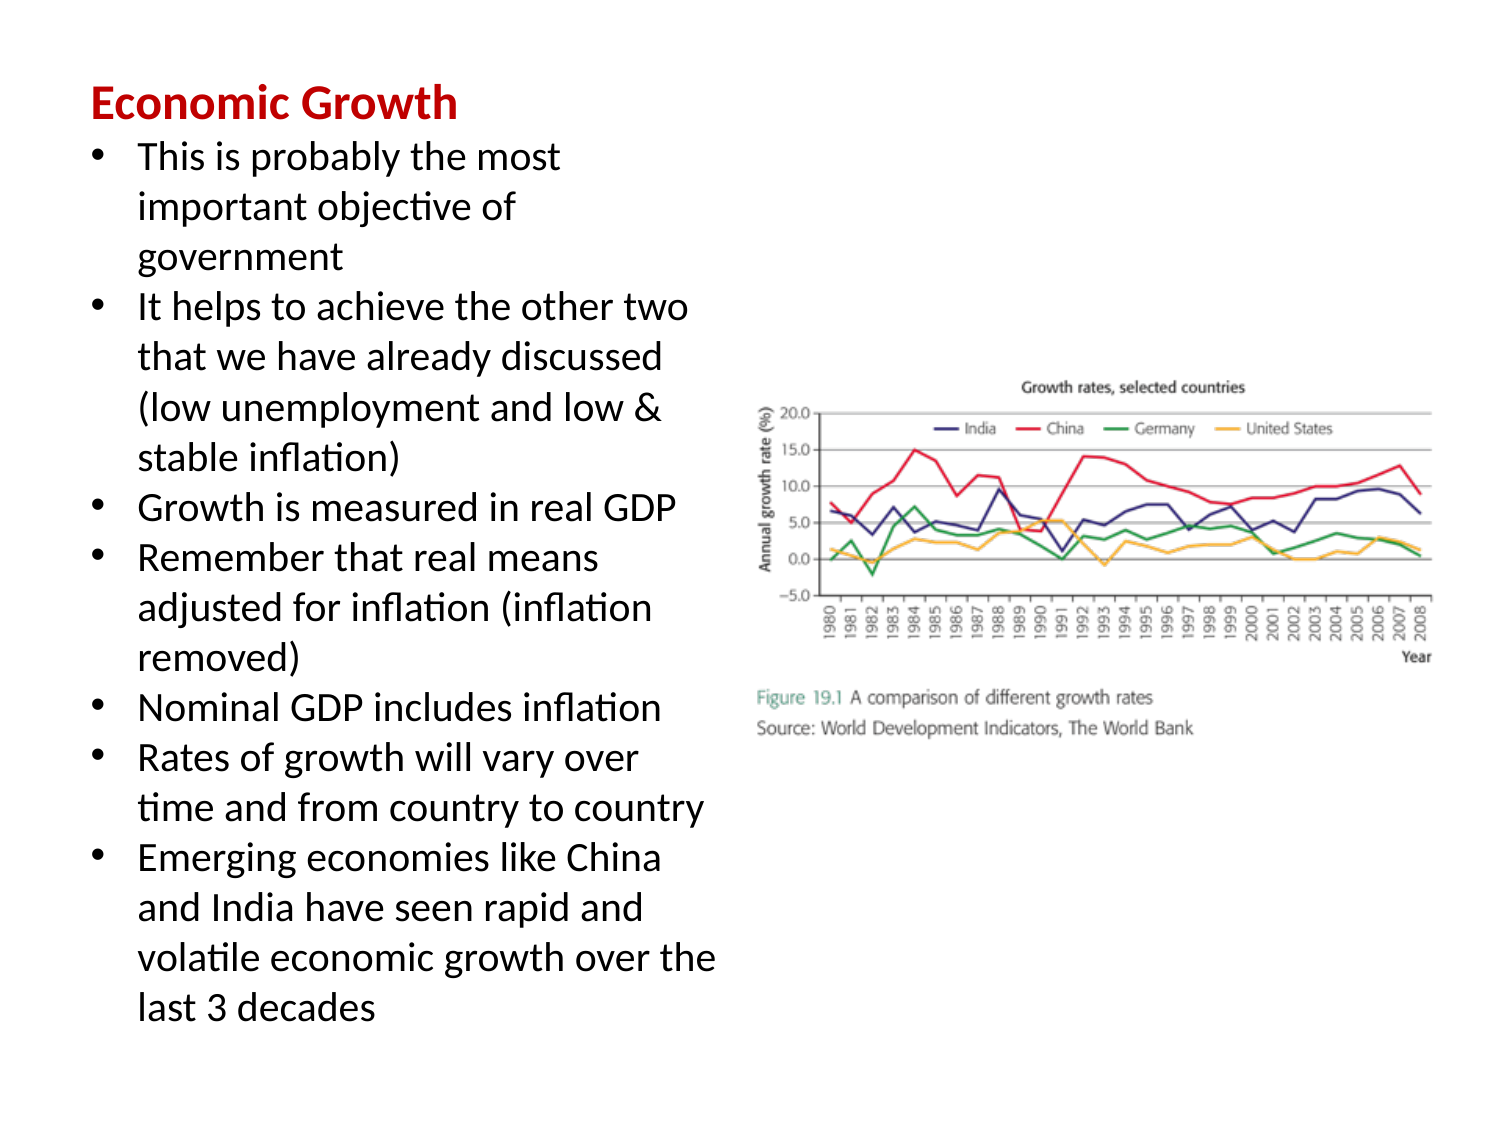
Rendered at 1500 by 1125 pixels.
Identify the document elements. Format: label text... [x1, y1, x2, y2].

text_box Economic Growth This is probably the most important objective of government It helps to achieve the other two that we have already discussed (low unemployment and low & stable inflation) Growth is measured in real GDP Remember that real means adjusted for inflation (inflation removed) Nominal GDP includes inflation Rates of growth will vary over time and from country to country Emerging economies like China and India have seen rapid and volatile economic growth over the last 3 decades [75, 61, 737, 1037]
picture [753, 379, 1440, 755]
